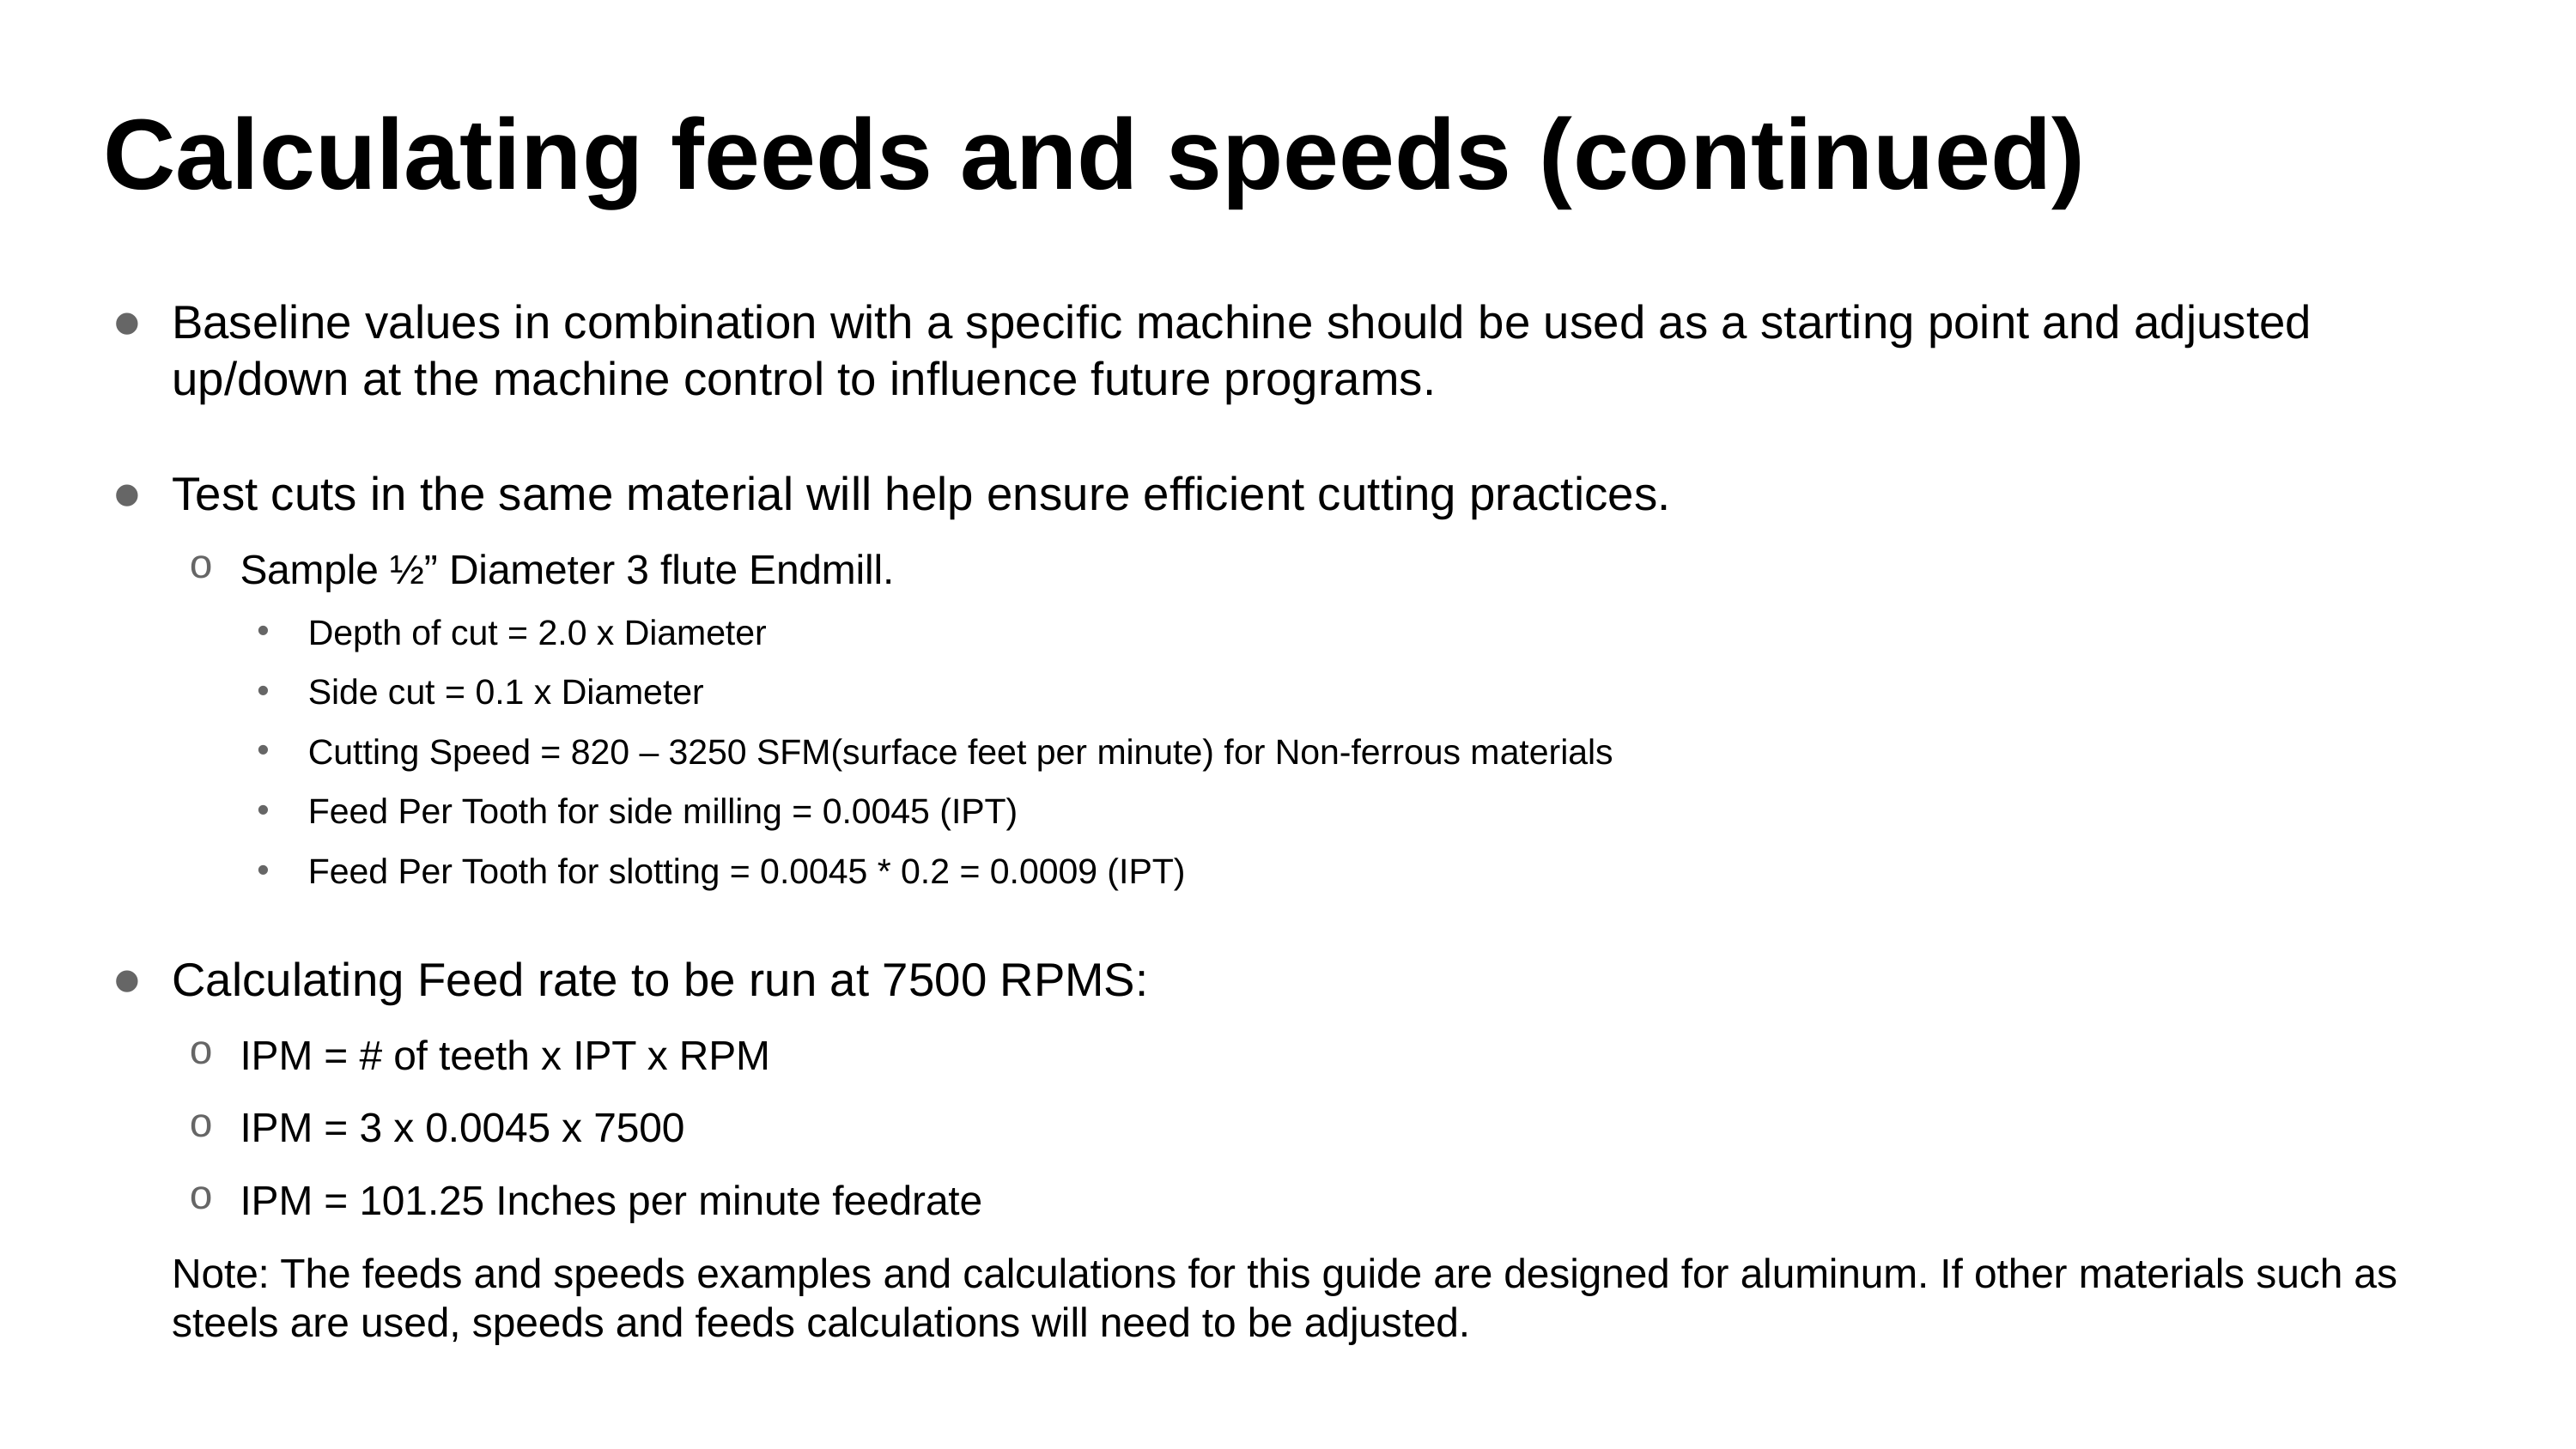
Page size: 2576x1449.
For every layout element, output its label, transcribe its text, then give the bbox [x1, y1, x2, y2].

list Baseline values in combination with a specific machine should be used as a starting point and adjusted up/down at the machine control to influence future programs. Test cuts in the same material will help ensure efficient cutting practices. Sample ½” Diameter 3 flute Endmill. Depth of cut = 2.0 x Diameter Side cut = 0.1 x Diameter Cutting Speed = 820 – 3250 SFM(surface feet per minute) for Non-ferrous materials Feed Per Tooth for side milling = 0.0045 (IPT) Feed Per Tooth for slotting = 0.0045 * 0.2 = 0.0009 (IPT) Calculating Feed rate to be run at 7500 RPMS: IPM = # of teeth x IPT x RPM IPM = 3 x 0.0045 x 7500 IPM = 101.25 Inches per minute feedrate Note: The feeds and speeds examples and calculations for this guide are designed for aluminum. If other materials such as steels are used, speeds and feeds calculations will need to be adjusted. [103, 291, 2473, 1346]
title Calculating feeds and speeds (continued) [103, 103, 2473, 213]
